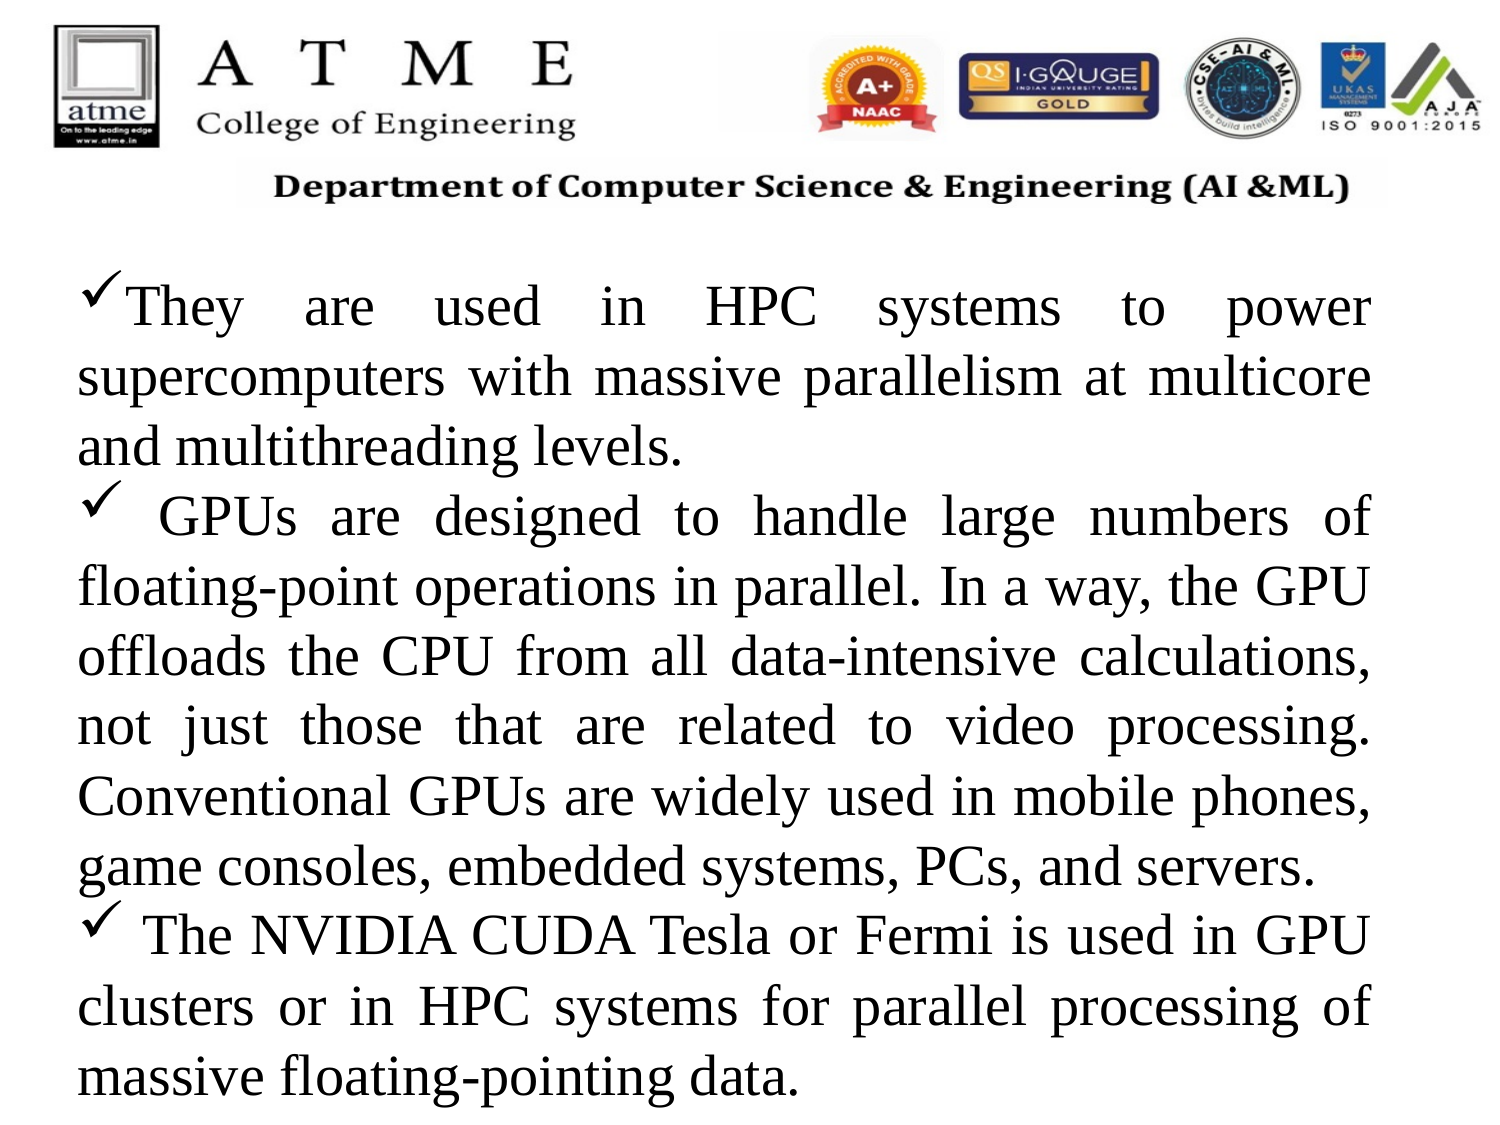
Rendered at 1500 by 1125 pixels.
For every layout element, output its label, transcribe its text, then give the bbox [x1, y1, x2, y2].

picture [24, 0, 1500, 226]
text_box They are used in HPC systems to power supercomputers with massive parallelism at multicore and multithreading levels. GPUs are designed to handle large numbers of floating-point operations in parallel. In a way, the GPU offloads the CPU from all data-intensive calculations, not just those that are related to video processing. Conventional GPUs are widely used in mobile phones, game consoles, embedded systems, PCs, and servers. The NVIDIA CUDA Tesla or Fermi is used in GPU clusters or in HPC systems for parallel processing of massive floating-pointing data. [62, 259, 1388, 1114]
